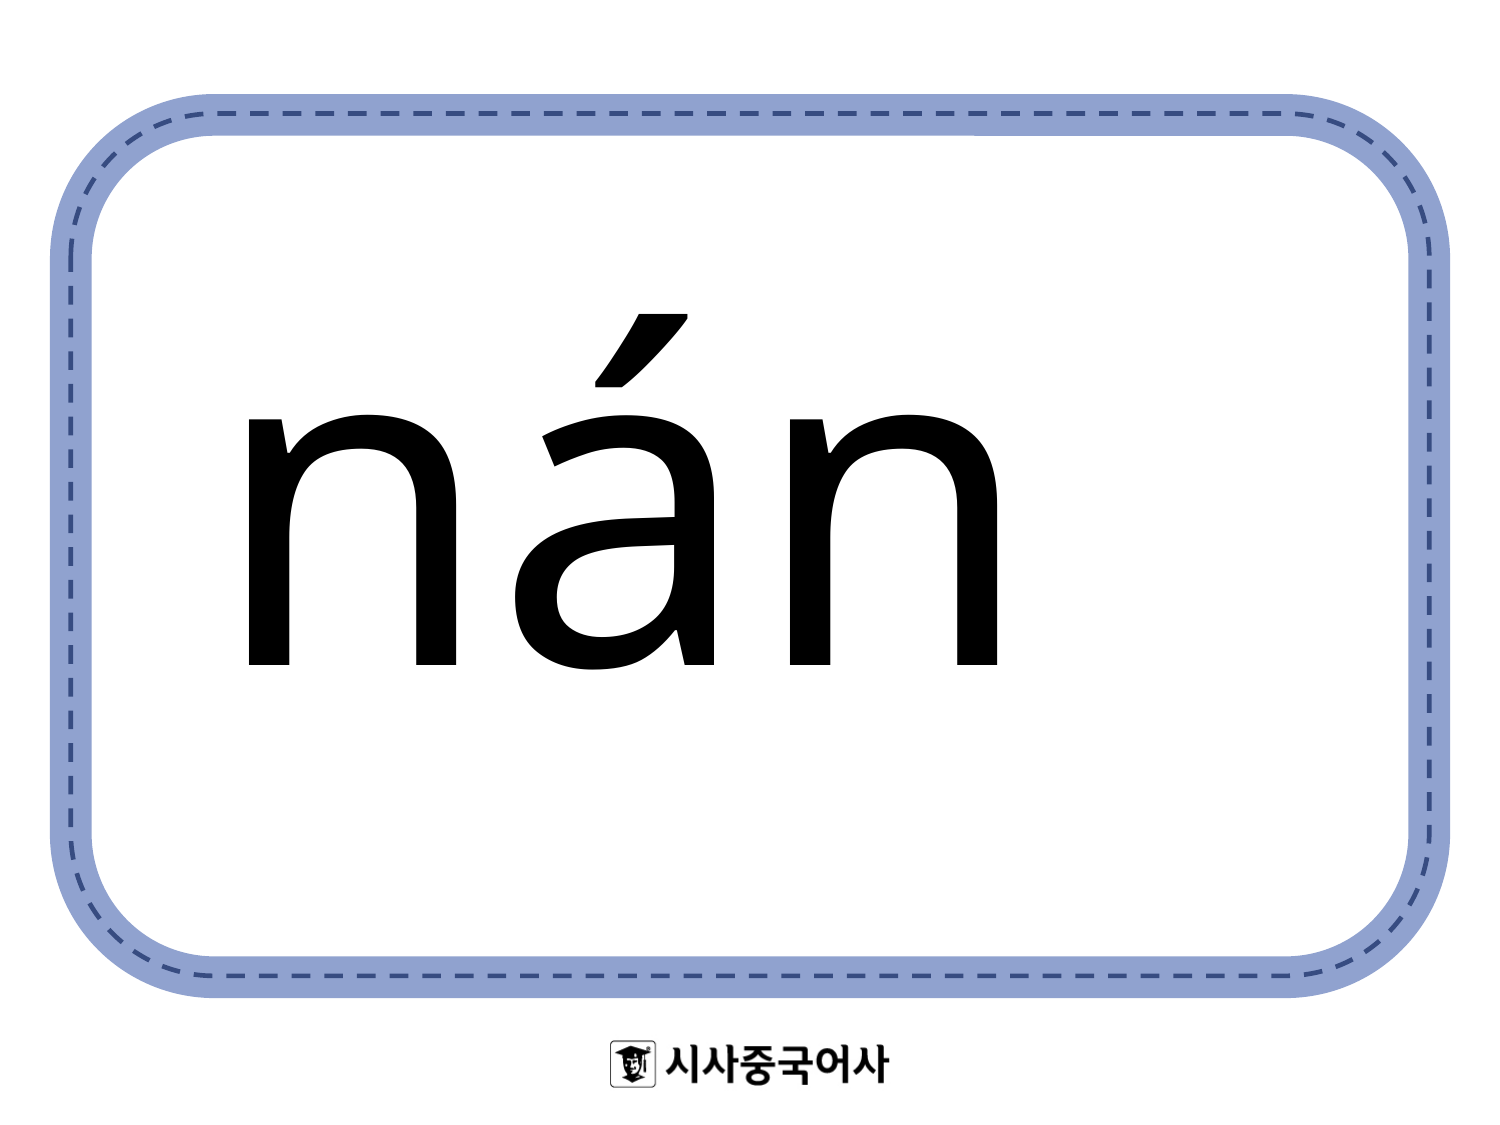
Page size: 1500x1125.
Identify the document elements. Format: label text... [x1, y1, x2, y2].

text_box nán [145, 125, 1354, 788]
picture [602, 1034, 898, 1094]
